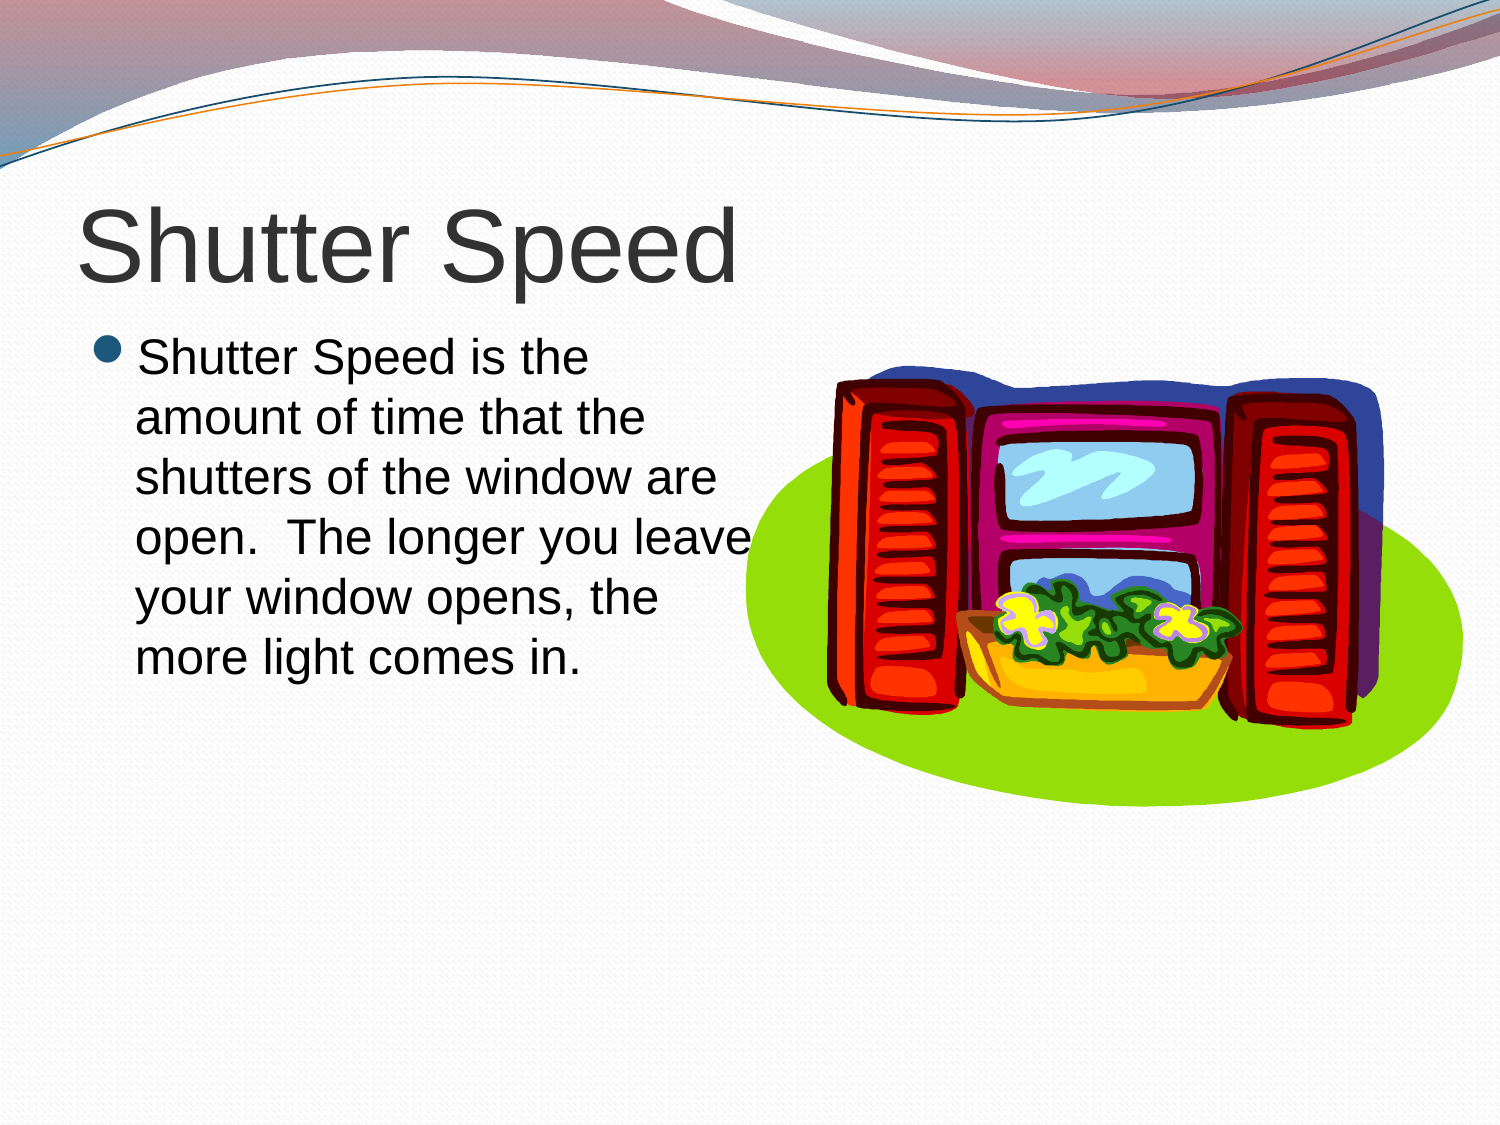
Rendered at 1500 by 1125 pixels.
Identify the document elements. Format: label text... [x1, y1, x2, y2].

title Shutter Speed [75, 115, 1425, 303]
list Shutter Speed is the amount of time that the shutters of the window are open. The longer you leave your window opens, the more light comes in. [75, 317, 775, 1038]
picture [737, 362, 1472, 816]
